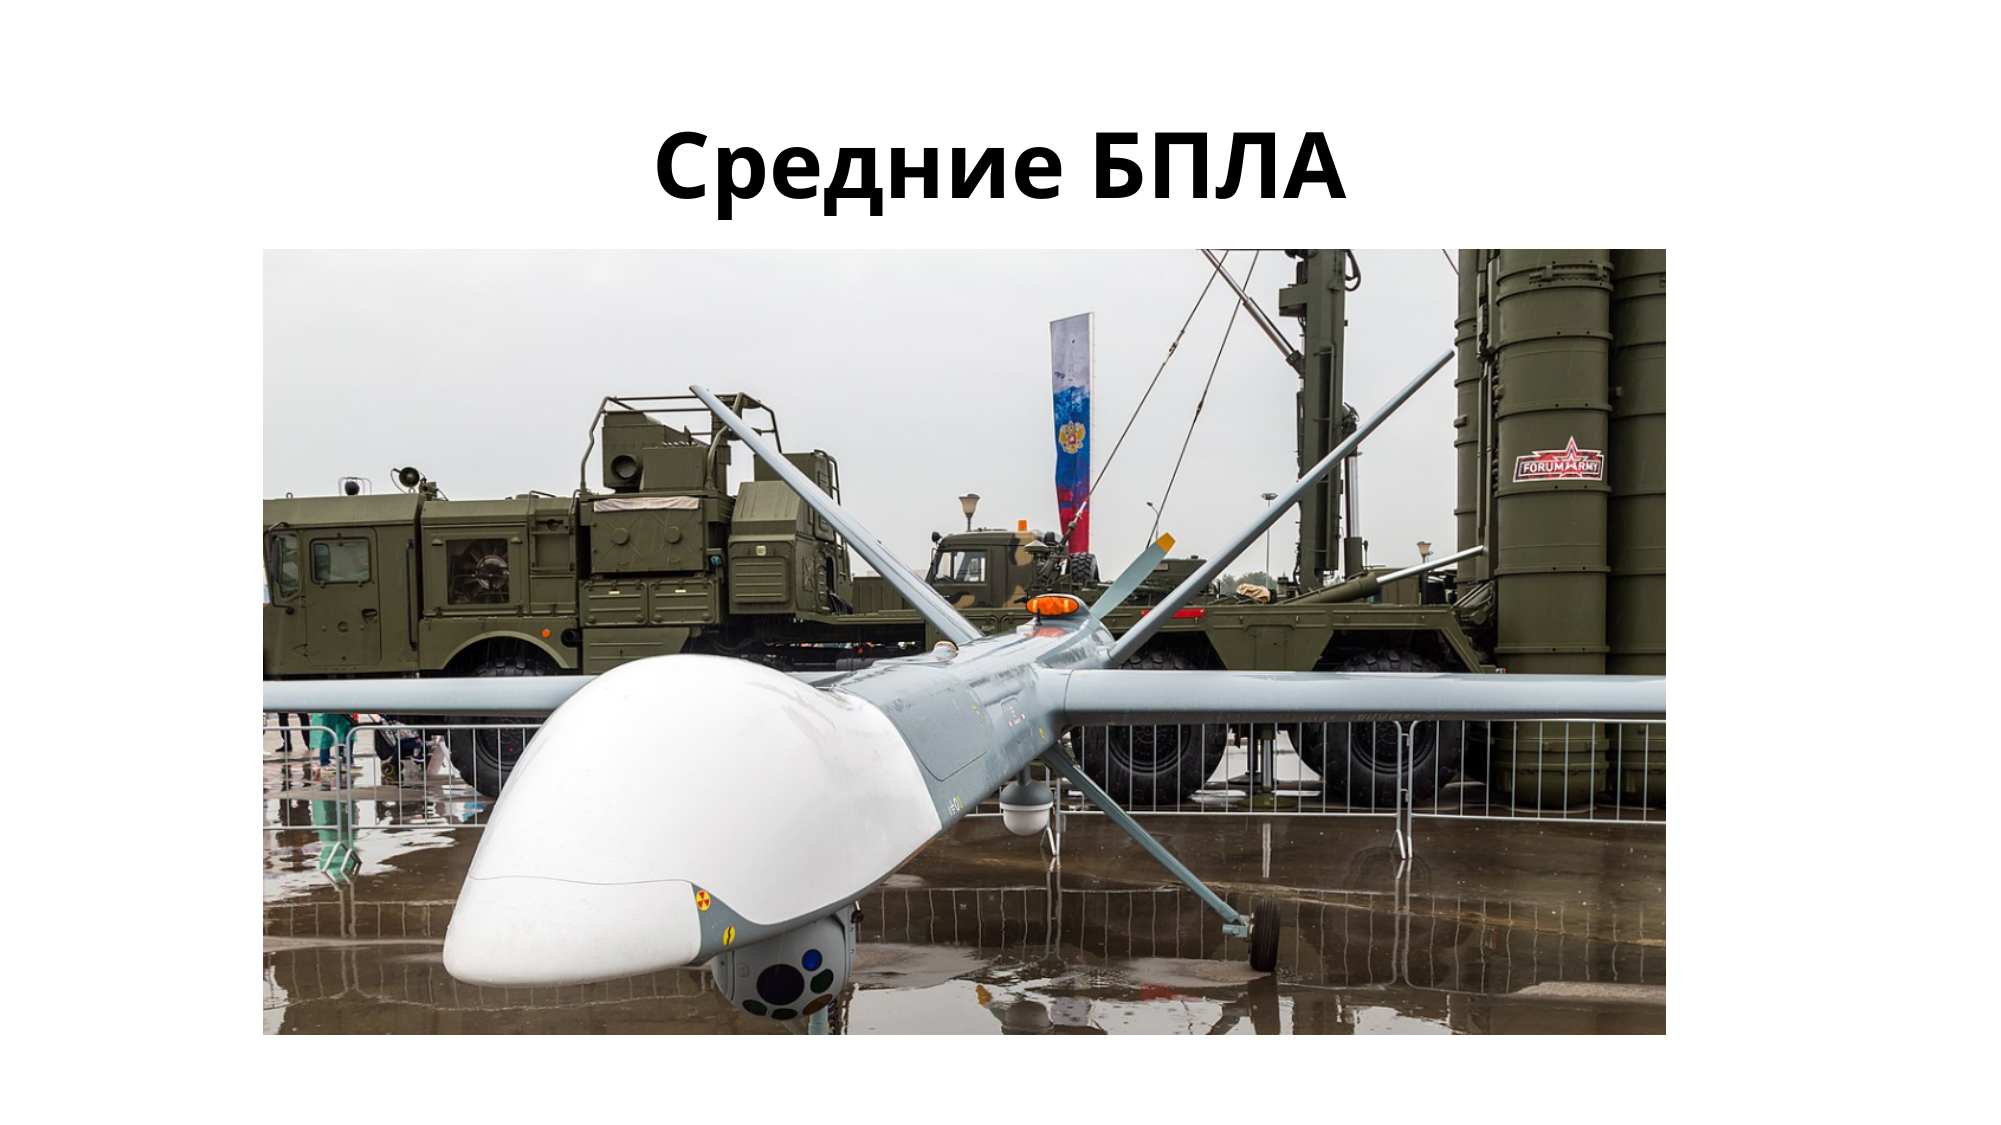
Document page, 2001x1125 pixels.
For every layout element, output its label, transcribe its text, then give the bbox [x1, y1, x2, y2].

title Средние БПЛА [137, 59, 1863, 278]
picture [263, 249, 1666, 1035]
